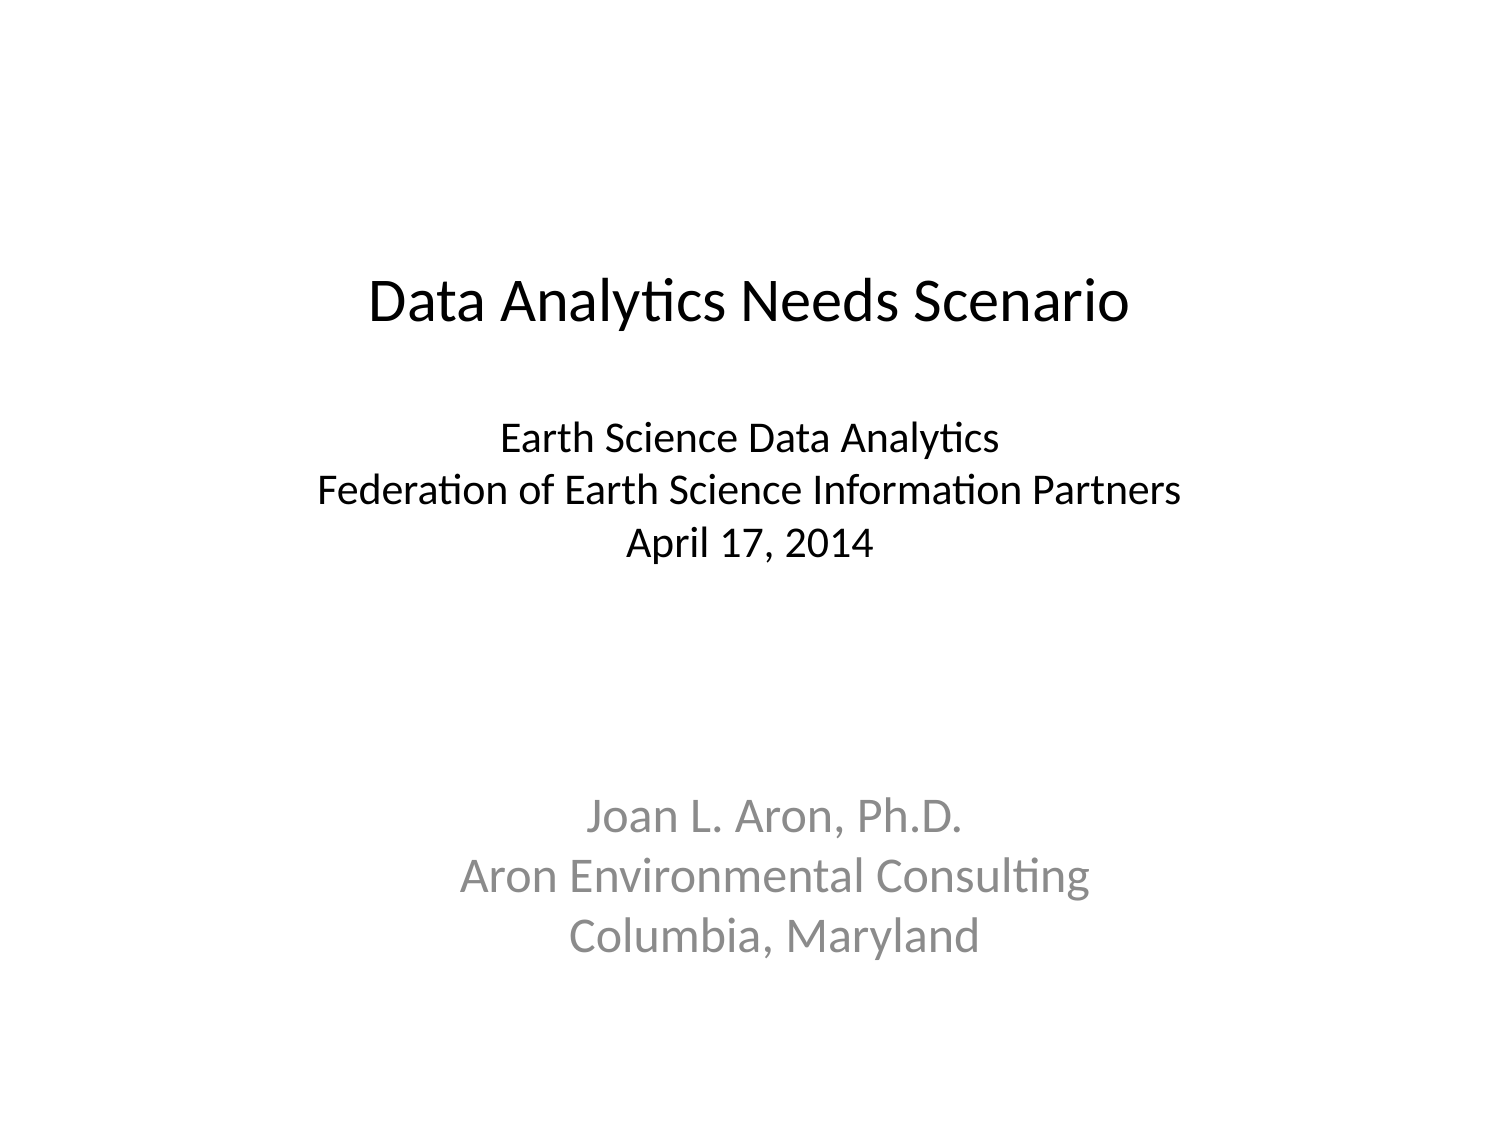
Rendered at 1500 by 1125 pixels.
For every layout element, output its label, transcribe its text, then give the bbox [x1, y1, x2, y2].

title Data Analytics Needs Scenario Earth Science Data Analytics Federation of Earth Science Information Partners April 17, 2014 [112, 249, 1388, 575]
subtitle Joan L. Aron, Ph.D. Aron Environmental Consulting Columbia, Maryland [237, 774, 1313, 1063]
